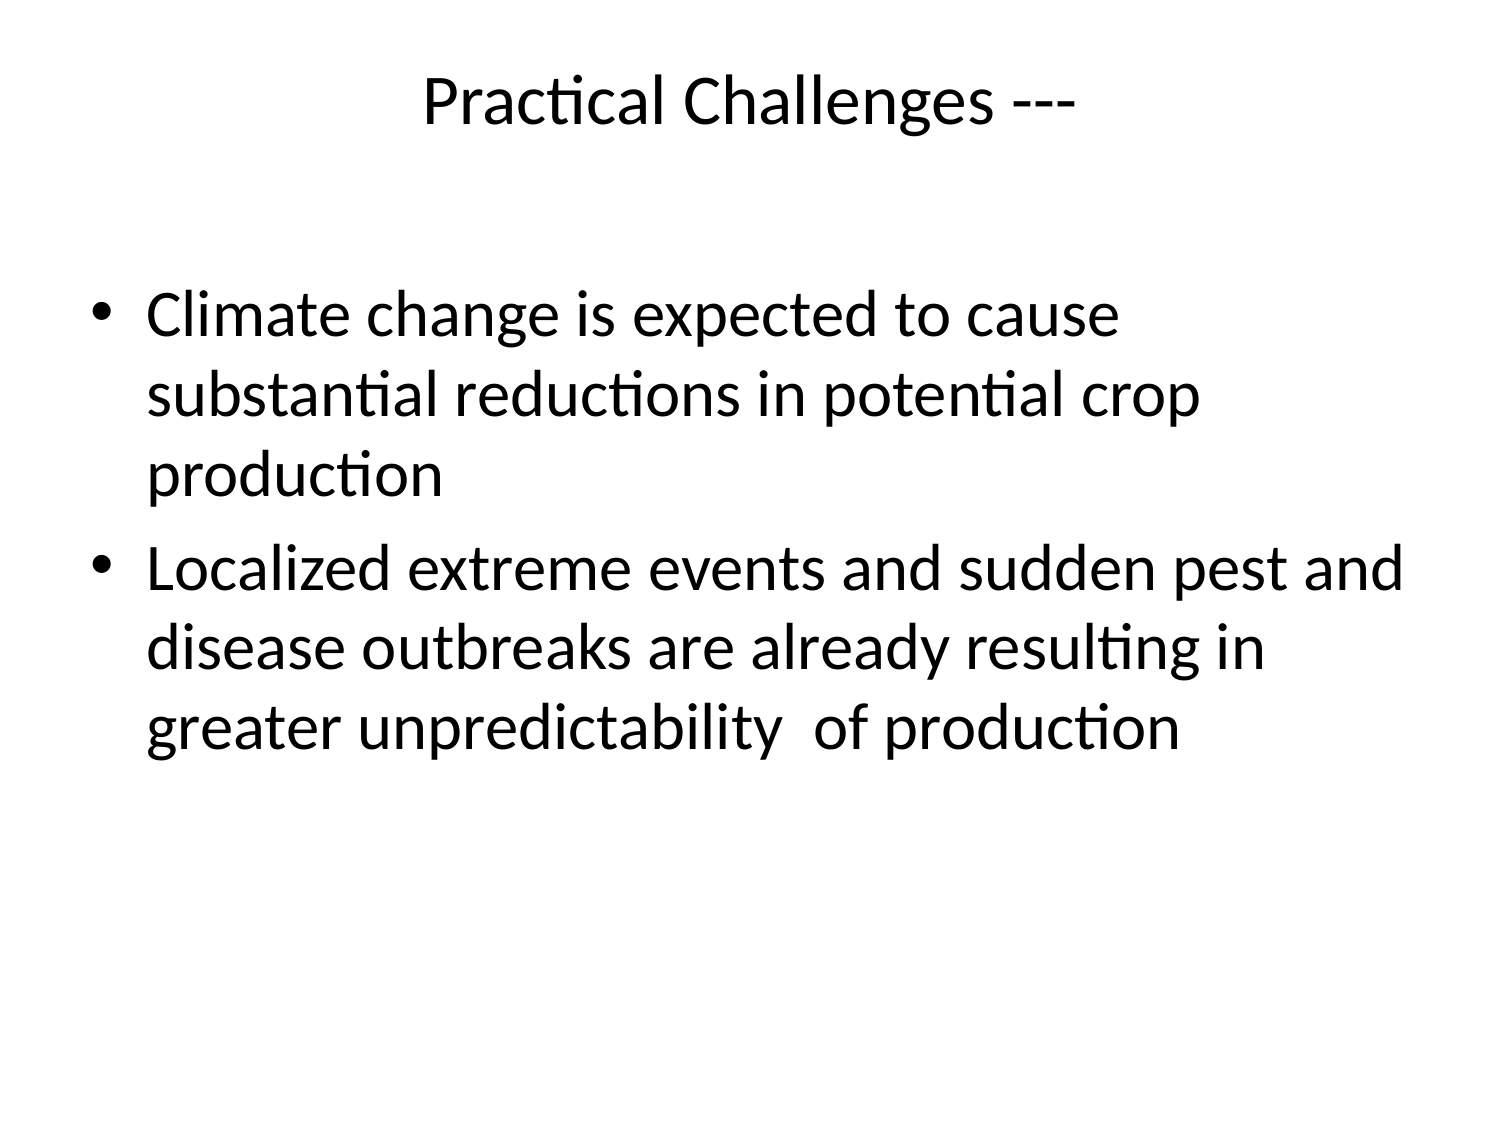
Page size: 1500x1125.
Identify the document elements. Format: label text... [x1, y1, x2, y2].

title Practical Challenges --- [75, 45, 1425, 233]
list Climate change is expected to cause substantial reductions in potential crop production Localized extreme events and sudden pest and disease outbreaks are already resulting in greater unpredictability of production [75, 262, 1425, 1005]
